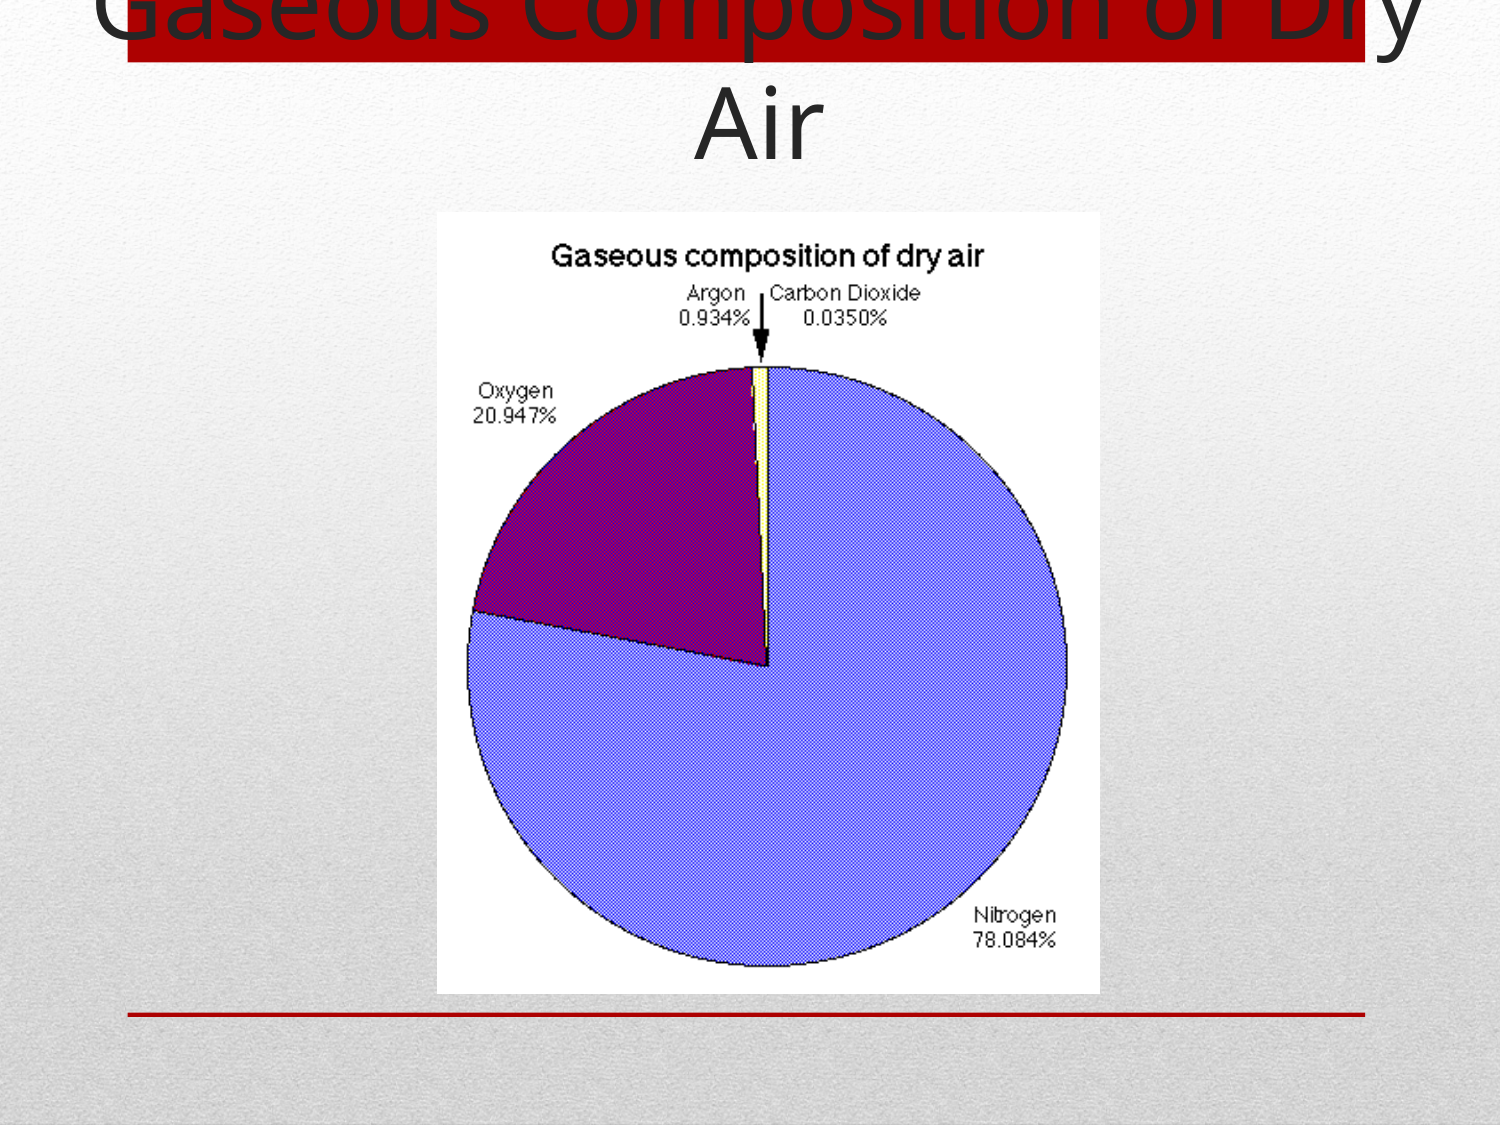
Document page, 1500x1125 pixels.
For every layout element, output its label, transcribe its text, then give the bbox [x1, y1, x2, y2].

title Gaseous Composition of Dry Air [16, 0, 1500, 188]
picture [436, 211, 1101, 995]
